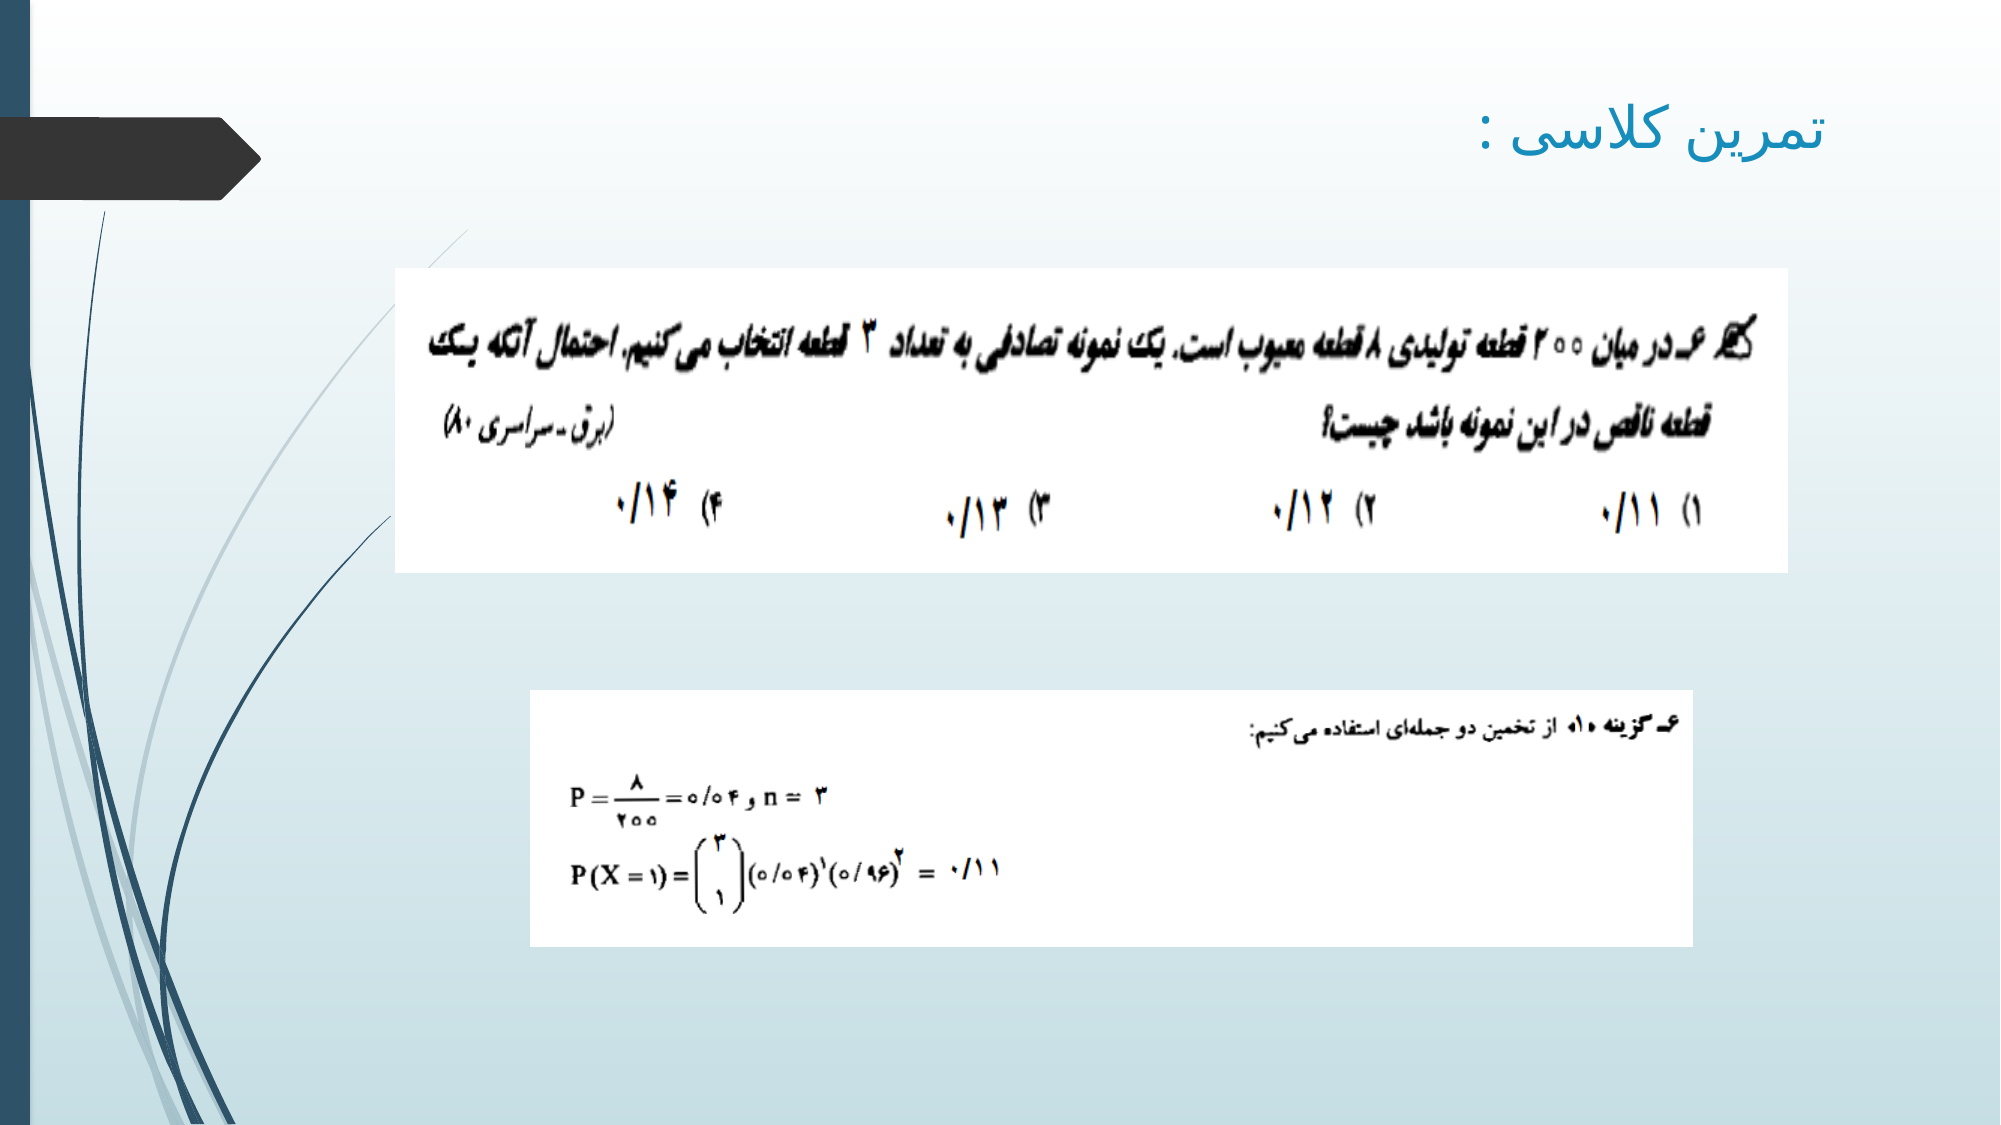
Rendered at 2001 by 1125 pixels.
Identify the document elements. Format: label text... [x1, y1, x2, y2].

title تمرین کلاسی : [380, 82, 1843, 209]
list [394, 267, 1788, 573]
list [529, 690, 1693, 947]
